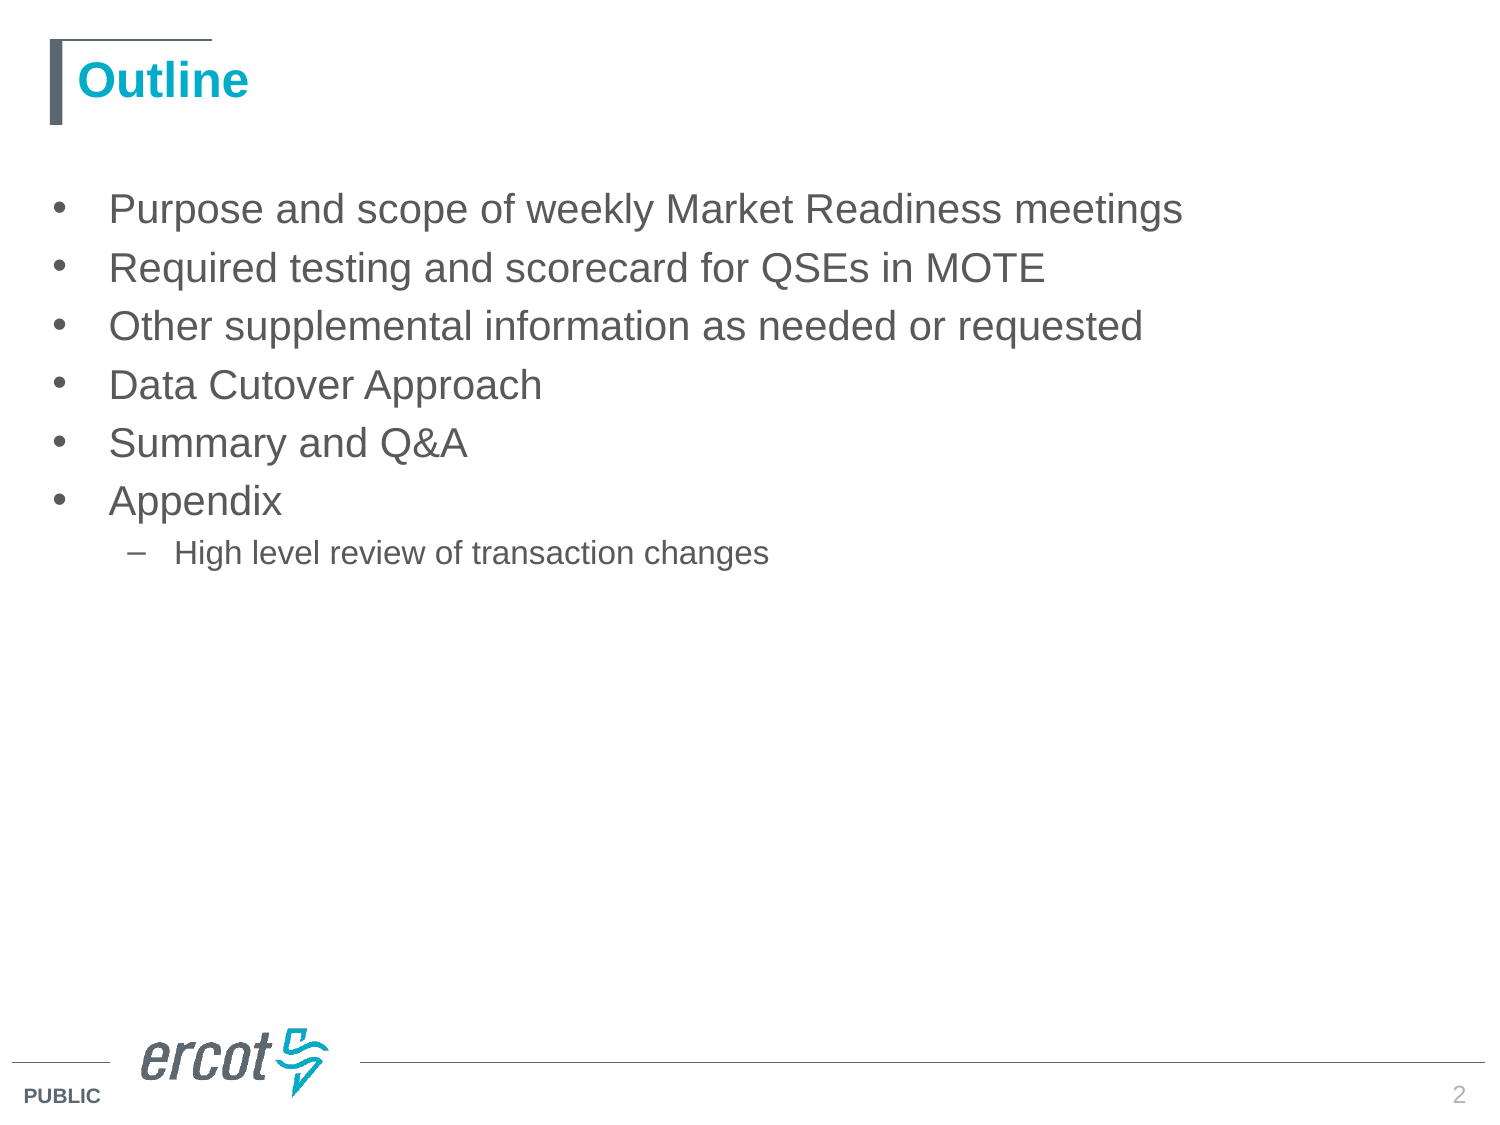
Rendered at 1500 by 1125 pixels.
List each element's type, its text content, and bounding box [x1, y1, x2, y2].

slide_number 2 [1437, 1076, 1475, 1112]
list Purpose and scope of weekly Market Readiness meetings Required testing and scorecard for QSEs in MOTE Other supplemental information as needed or requested Data Cutover Approach Summary and Q&A Appendix High level review of transaction changes [37, 174, 1463, 950]
title Outline [62, 39, 1063, 125]
picture [137, 1024, 332, 1100]
